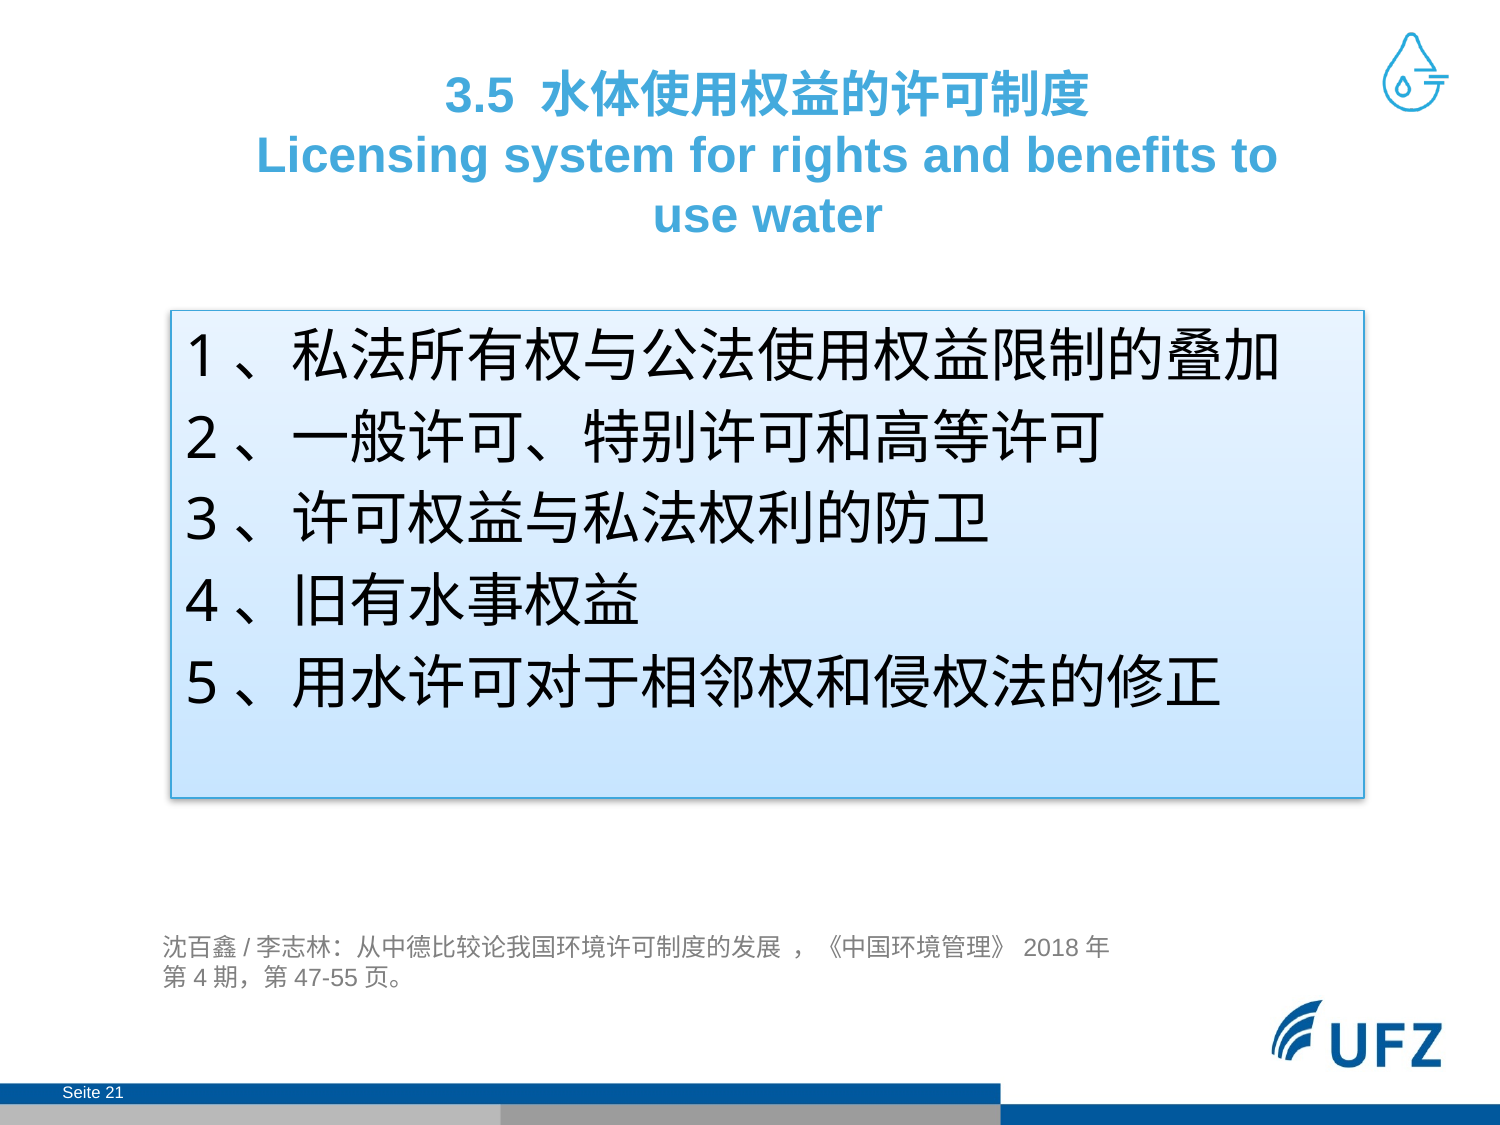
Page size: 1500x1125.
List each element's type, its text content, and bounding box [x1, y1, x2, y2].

picture [0, 810, 1500, 1125]
picture [1327, 0, 1500, 161]
slide_number Seite 21 [62, 1082, 375, 1112]
title 3.5 水体使用权益的许可制度 Licensing system for rights and benefits to use water [218, 62, 1318, 245]
text_box 沈百鑫/李志林：从中德比较论我国环境许可制度的发展 ，《中国环境管理》2018年第4期，第47-55页。 [147, 924, 1128, 1000]
text_box 1、私法所有权与公法使用权益限制的叠加 2、一般许可、特别许可和高等许可 3、许可权益与私法权利的防卫 4、旧有水事权益 5、用水许可对于相邻权和侵权法的修正 [170, 310, 1365, 799]
